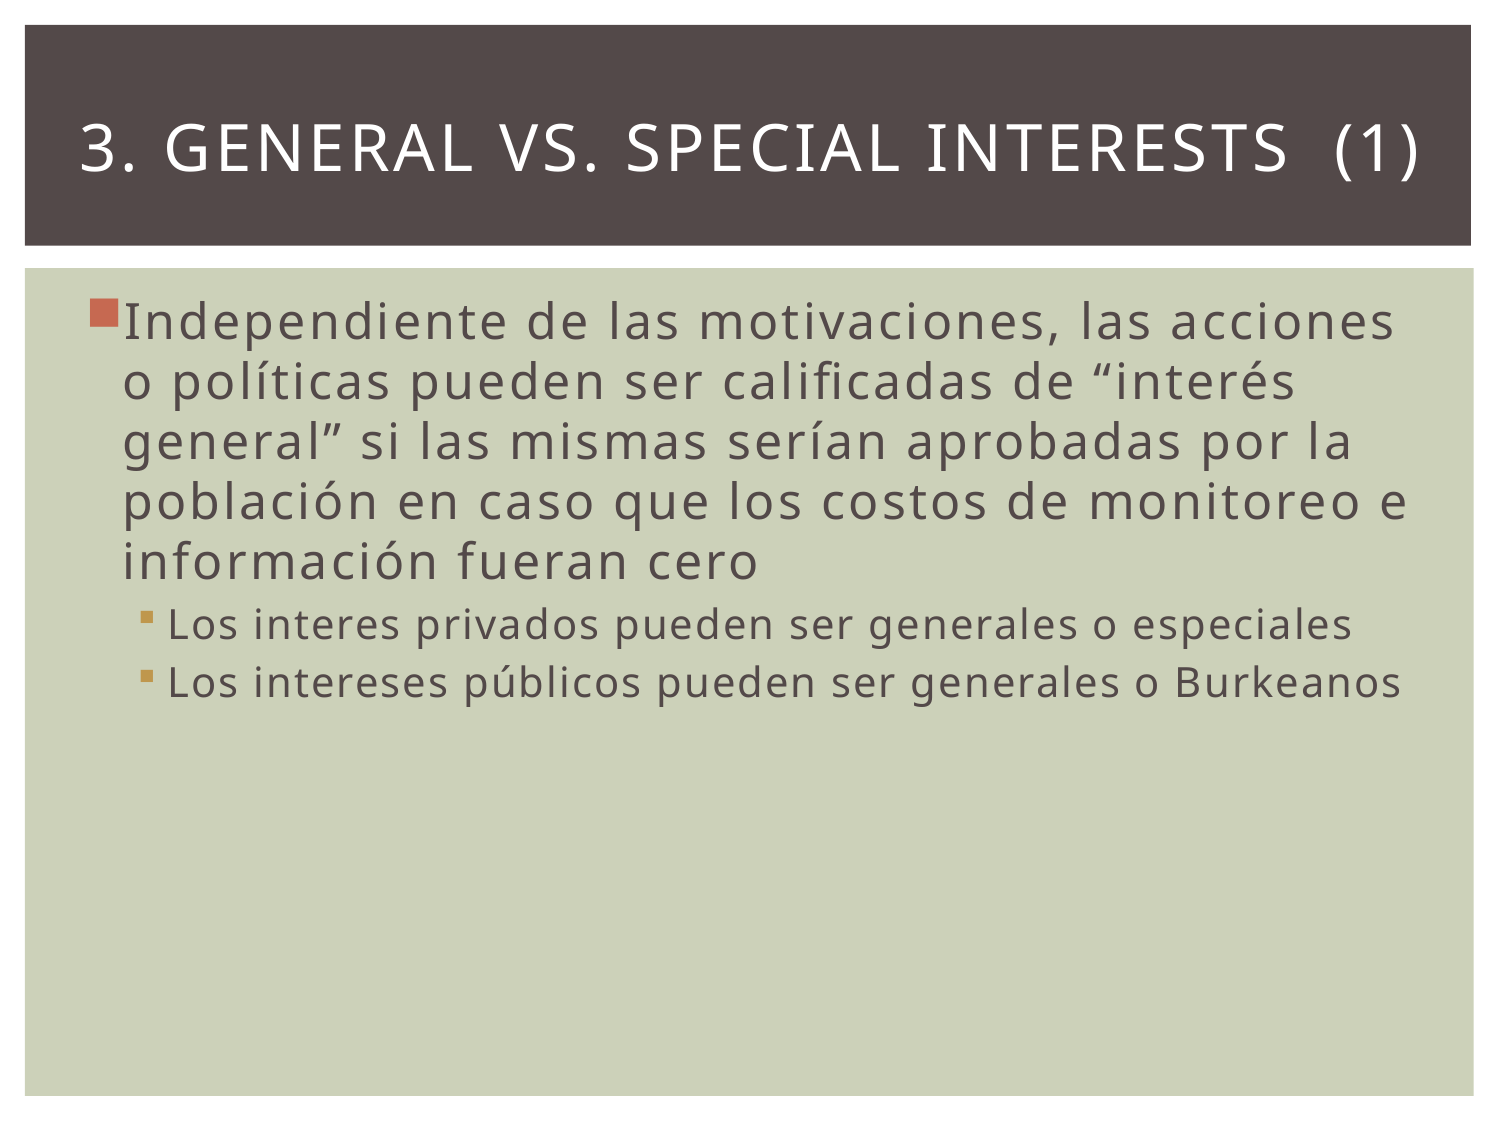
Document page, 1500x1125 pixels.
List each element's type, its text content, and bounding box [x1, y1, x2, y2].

title 3. General vs. Special Interests (1) [62, 58, 1438, 232]
list Independiente de las motivaciones, las acciones o políticas pueden ser calificadas de “interés general” si las mismas serían aprobadas por la población en caso que los costos de monitoreo e información fueran cero Los interes privados pueden ser generales o especiales Los intereses públicos pueden ser generales o Burkeanos [62, 281, 1442, 1005]
